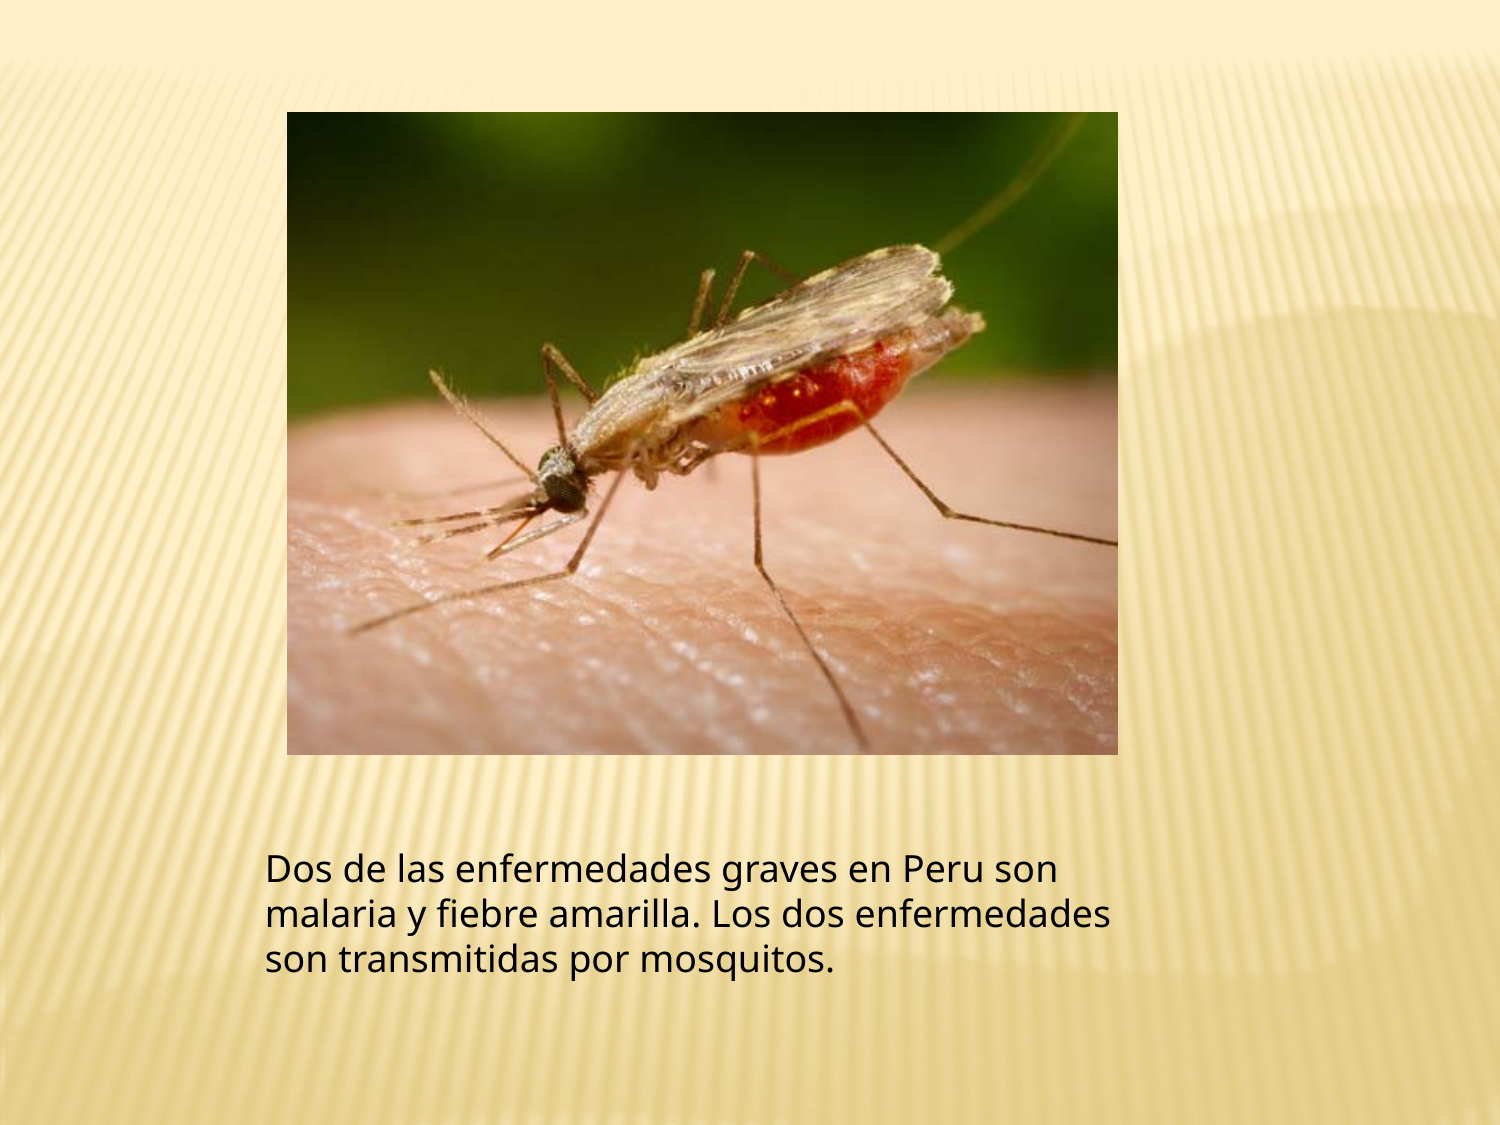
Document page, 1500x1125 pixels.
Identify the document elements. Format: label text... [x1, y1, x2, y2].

text_box Dos de las enfermedades graves en Peru son malaria y fiebre amarilla. Los dos enfermedades son transmitidas por mosquitos. [249, 837, 1188, 988]
picture [287, 112, 1118, 755]
